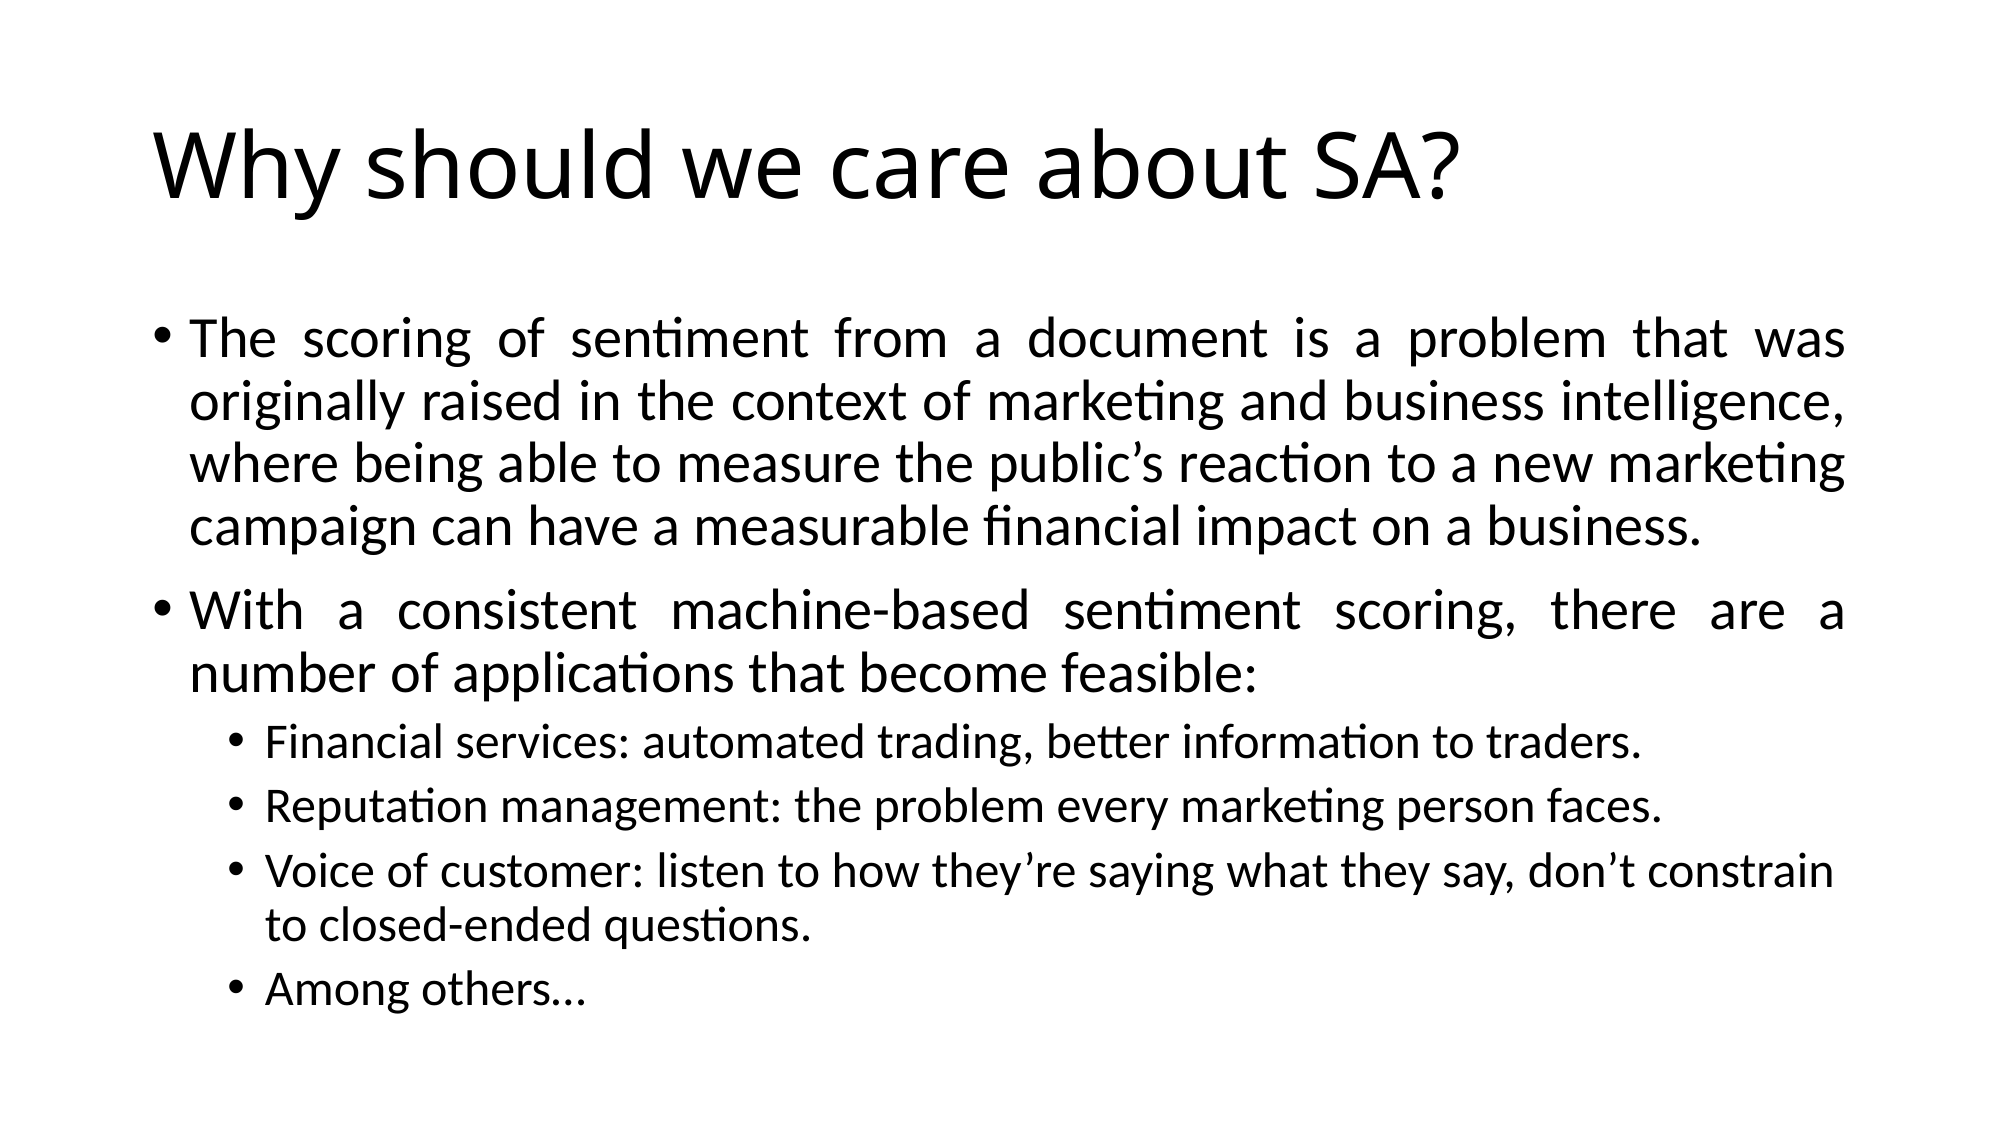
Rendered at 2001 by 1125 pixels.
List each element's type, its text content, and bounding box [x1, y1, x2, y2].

list The scoring of sentiment from a document is a problem that was originally raised in the context of marketing and business intelligence, where being able to measure the public’s reaction to a new marketing campaign can have a measurable financial impact on a business. With a consistent machine-based sentiment scoring, there are a number of applications that become feasible: Financial services: automated trading, better information to traders. Reputation management: the problem every marketing person faces. Voice of customer: listen to how they’re saying what they say, don’t constrain to closed-ended questions. Among others… [137, 299, 1863, 1088]
title Why should we care about SA? [137, 59, 1863, 278]
